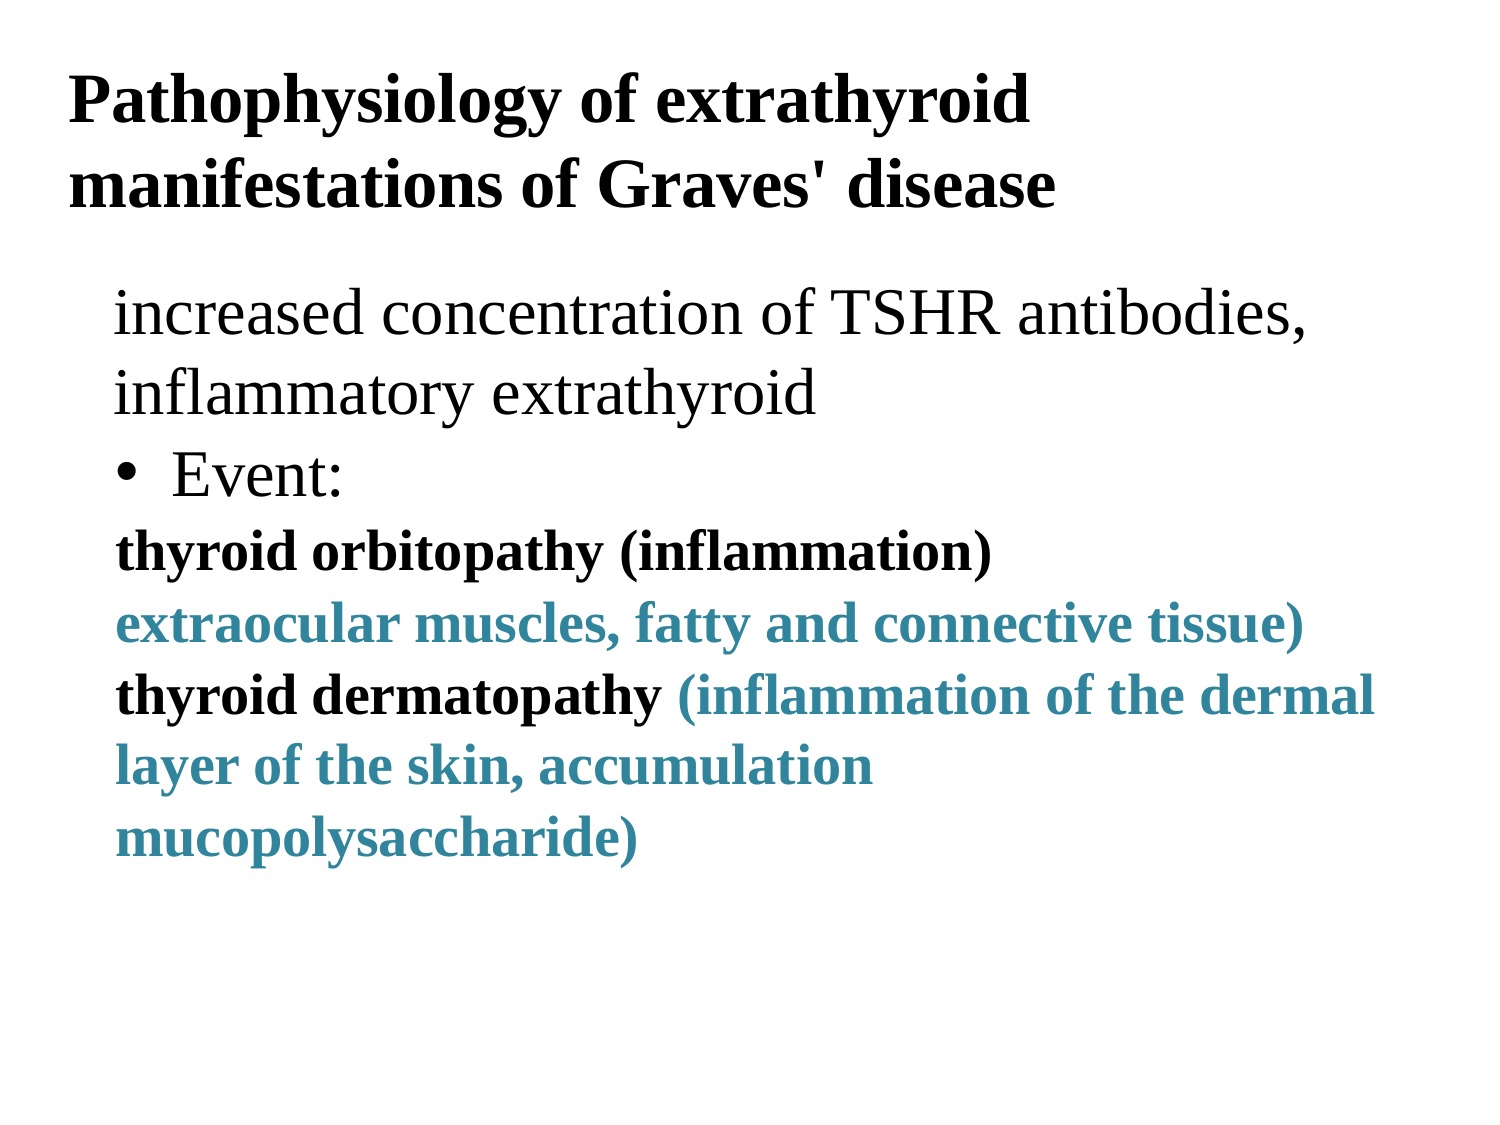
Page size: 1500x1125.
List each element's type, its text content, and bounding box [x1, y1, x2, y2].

title Pathophysiology of extrathyroid manifestations of Graves' disease [68, 33, 1431, 309]
text_box increased concentration of TSHR antibodies, inflammatory extrathyroid Event: thyroid orbitopathy (inflammation) extraocular muscles, fatty and connective tissue) thyroid dermatopathy (inflammation of the dermal layer of the skin, accumulation mucopolysaccharide) [113, 265, 1409, 941]
